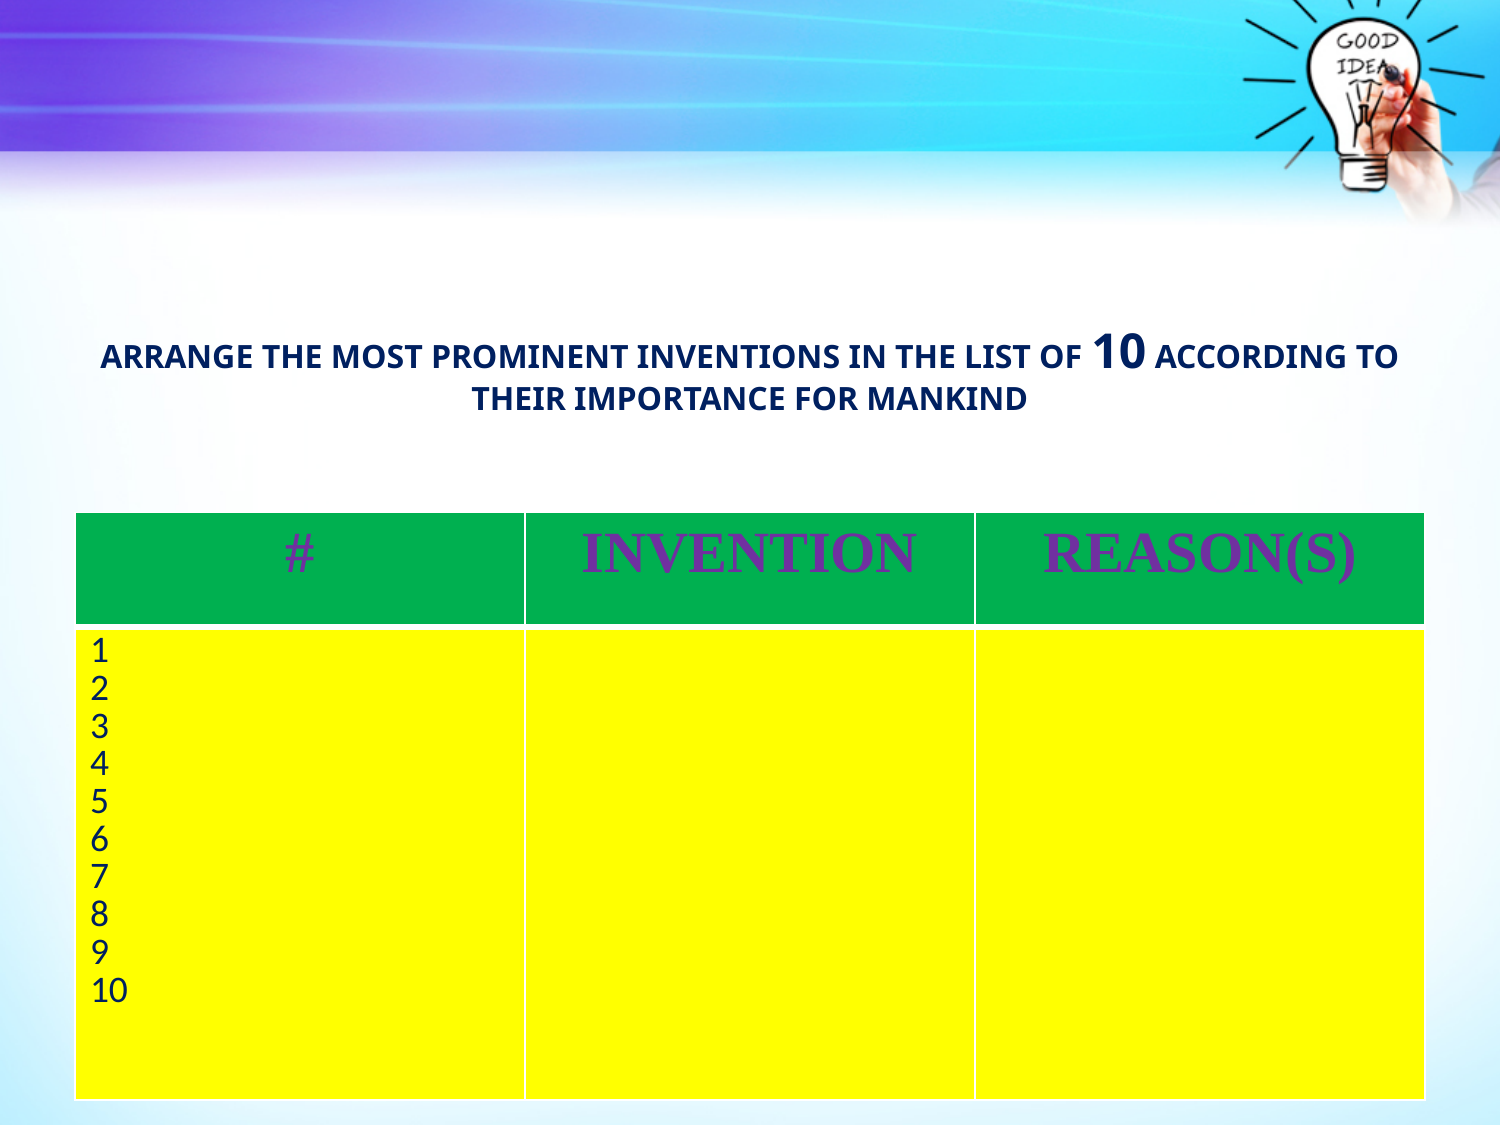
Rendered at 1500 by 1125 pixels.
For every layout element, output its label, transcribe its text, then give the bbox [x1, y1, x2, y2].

table_cell [976, 630, 1424, 1099]
table_cell 1 2 3 4 5 6 7 8 9 10 [76, 630, 524, 1099]
table_header INVENTION [526, 513, 974, 624]
table_cell [526, 630, 974, 1099]
table_header REASON(S) [976, 513, 1424, 624]
table_header # [76, 513, 524, 624]
picture [0, 0, 1500, 1125]
title ARRANGE THE MOST PROMINENT INVENTIONS IN THE LIST OF 10 ACCORDING TO THEIR IMPORTANCE FOR MANKIND [75, 312, 1425, 463]
